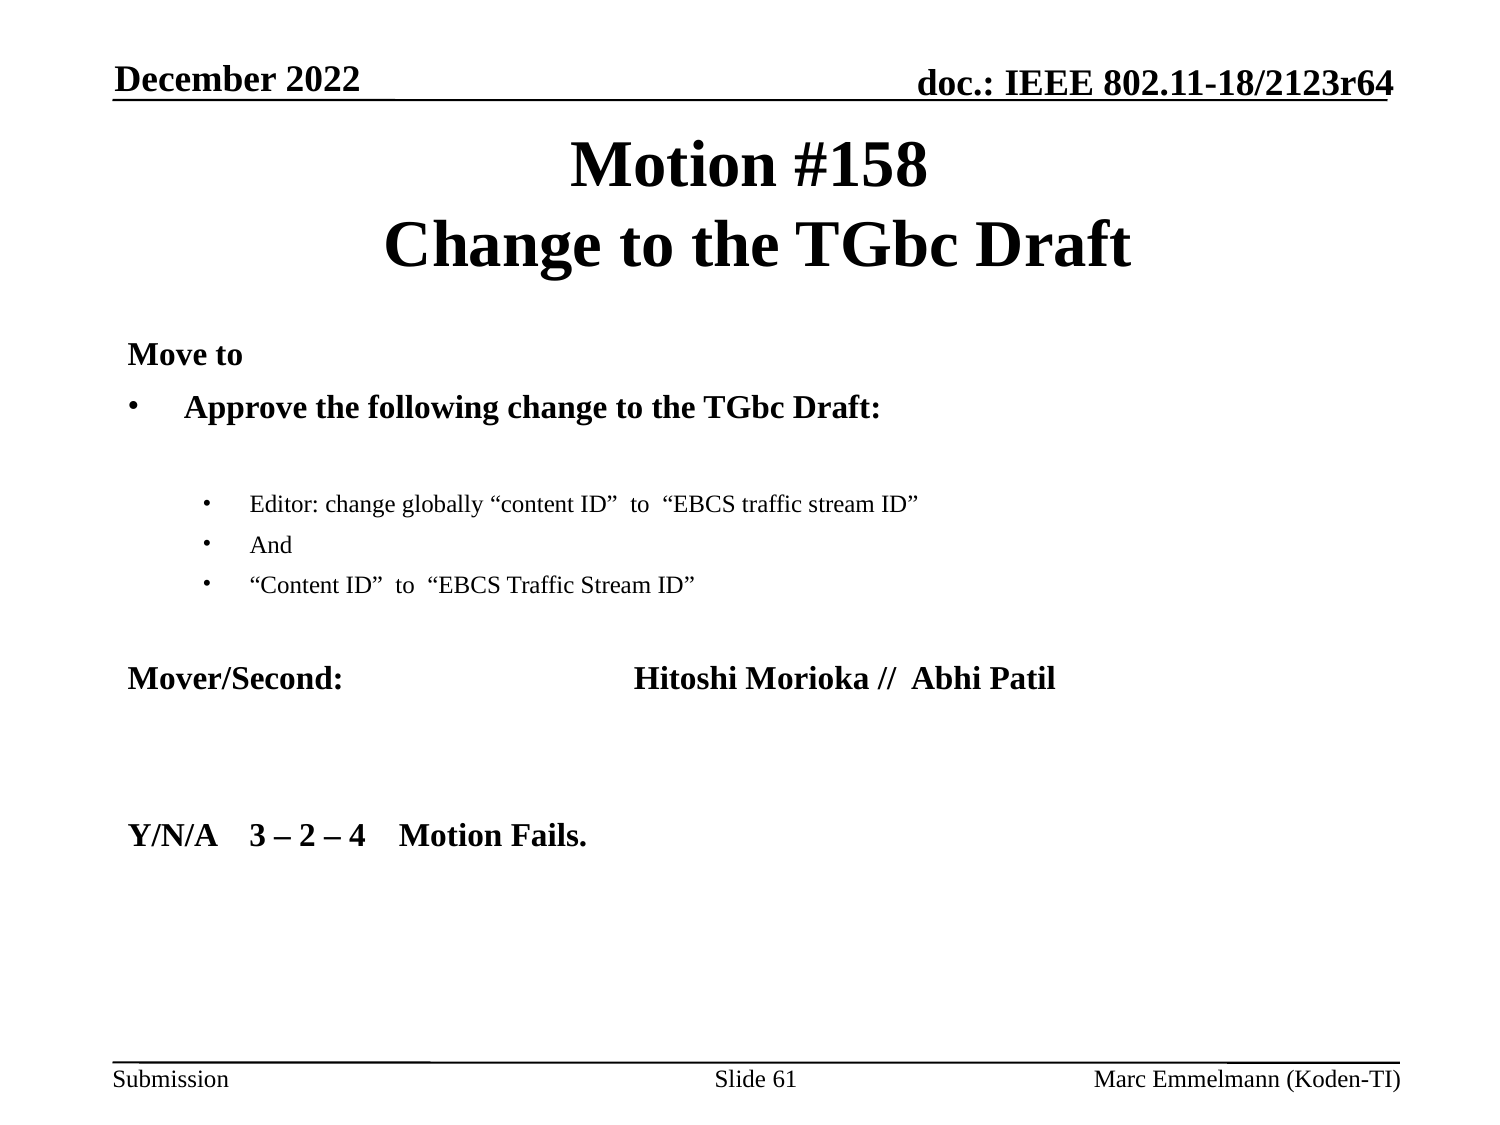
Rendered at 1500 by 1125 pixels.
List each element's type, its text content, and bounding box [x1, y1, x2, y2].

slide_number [114, 54, 423, 100]
title Motion #158 Change to the TGbc Draft [112, 112, 1388, 288]
slide_number Slide 61 [712, 1061, 800, 1123]
list Move to Approve the following change to the TGbc Draft: Editor: change globally “content ID” to “EBCS traffic stream ID” And “Content ID” to “EBCS Traffic Stream ID” Mover/Second: Hitoshi Morioka // Abhi Patil Y/N/A 3 – 2 – 4 Motion Fails. [112, 324, 1388, 1000]
footer Marc Emmelmann (Koden-TI) [878, 1061, 1402, 1093]
